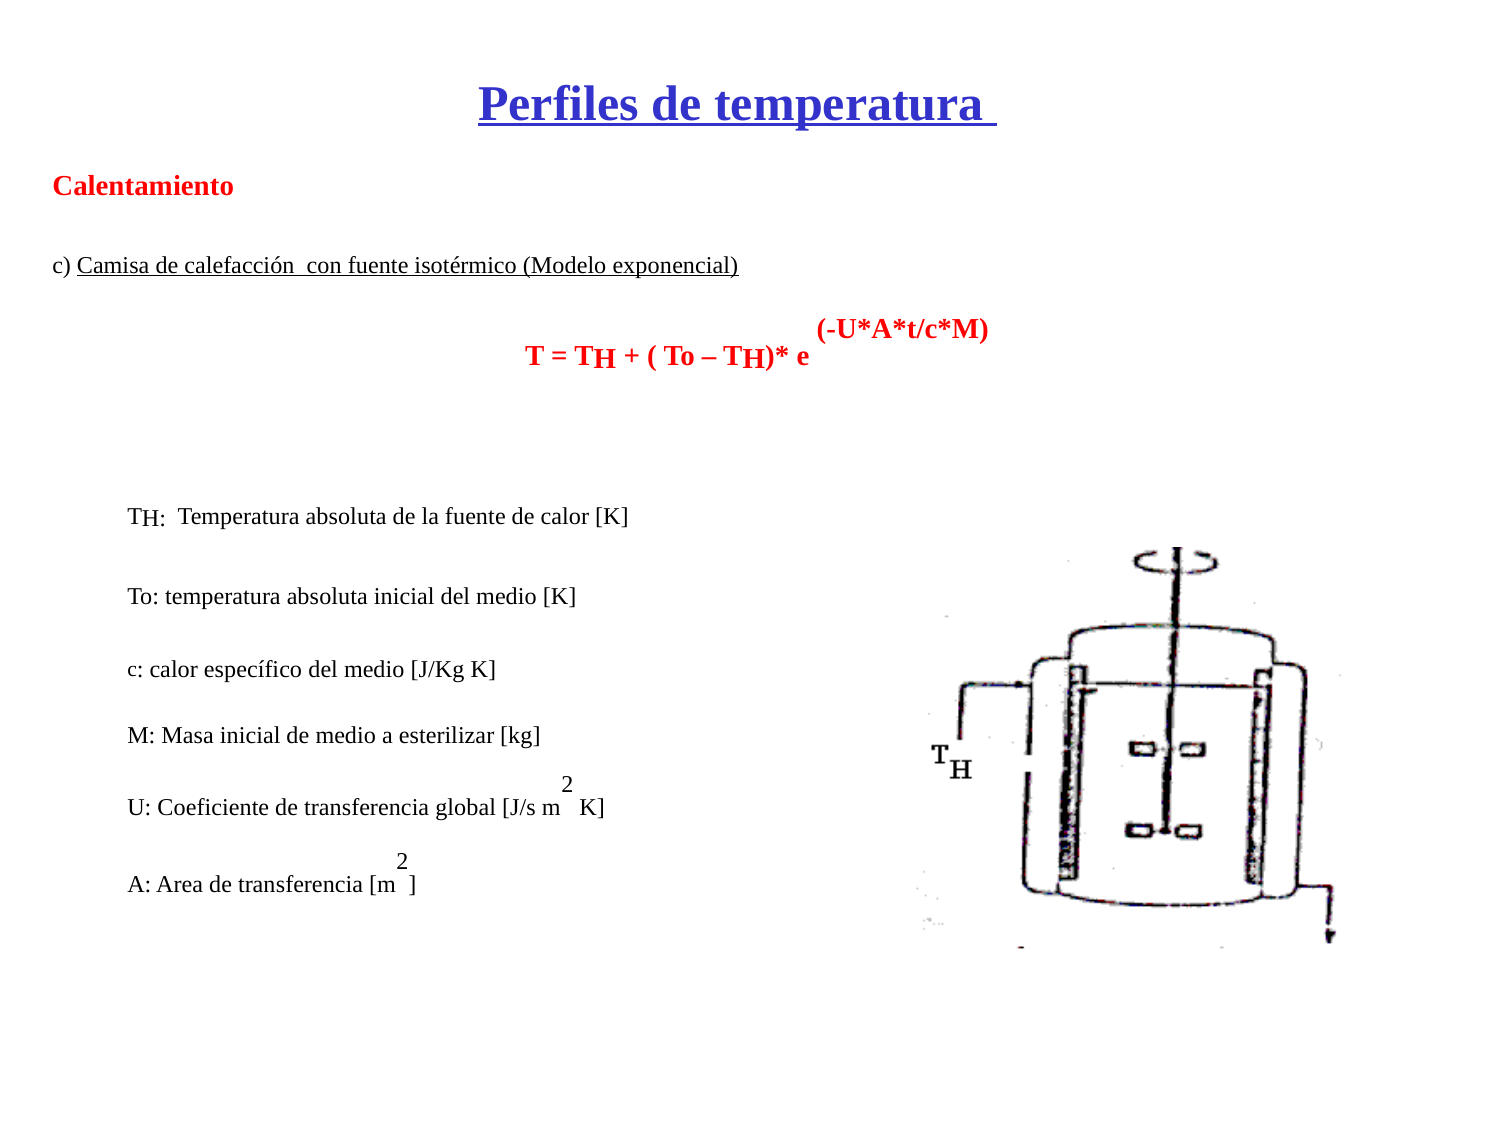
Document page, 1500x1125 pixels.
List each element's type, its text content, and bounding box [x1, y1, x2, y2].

text_box Calentamiento c) Camisa de calefacción con fuente isotérmico (Modelo exponencial) T = TH + ( To – TH)* e (-U*A*t/c*M) TH: Temperatura absoluta de la fuente de calor [K] To: temperatura absoluta inicial del medio [K] c: calor específico del medio [J/Kg K] M: Masa inicial de medio a esterilizar [kg] U: Coeficiente de transferencia global [J/s m2 K] A: Area de transferencia [m2] [37, 125, 1463, 905]
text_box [899, 547, 1363, 952]
list Perfiles de temperatura [99, 62, 1376, 125]
